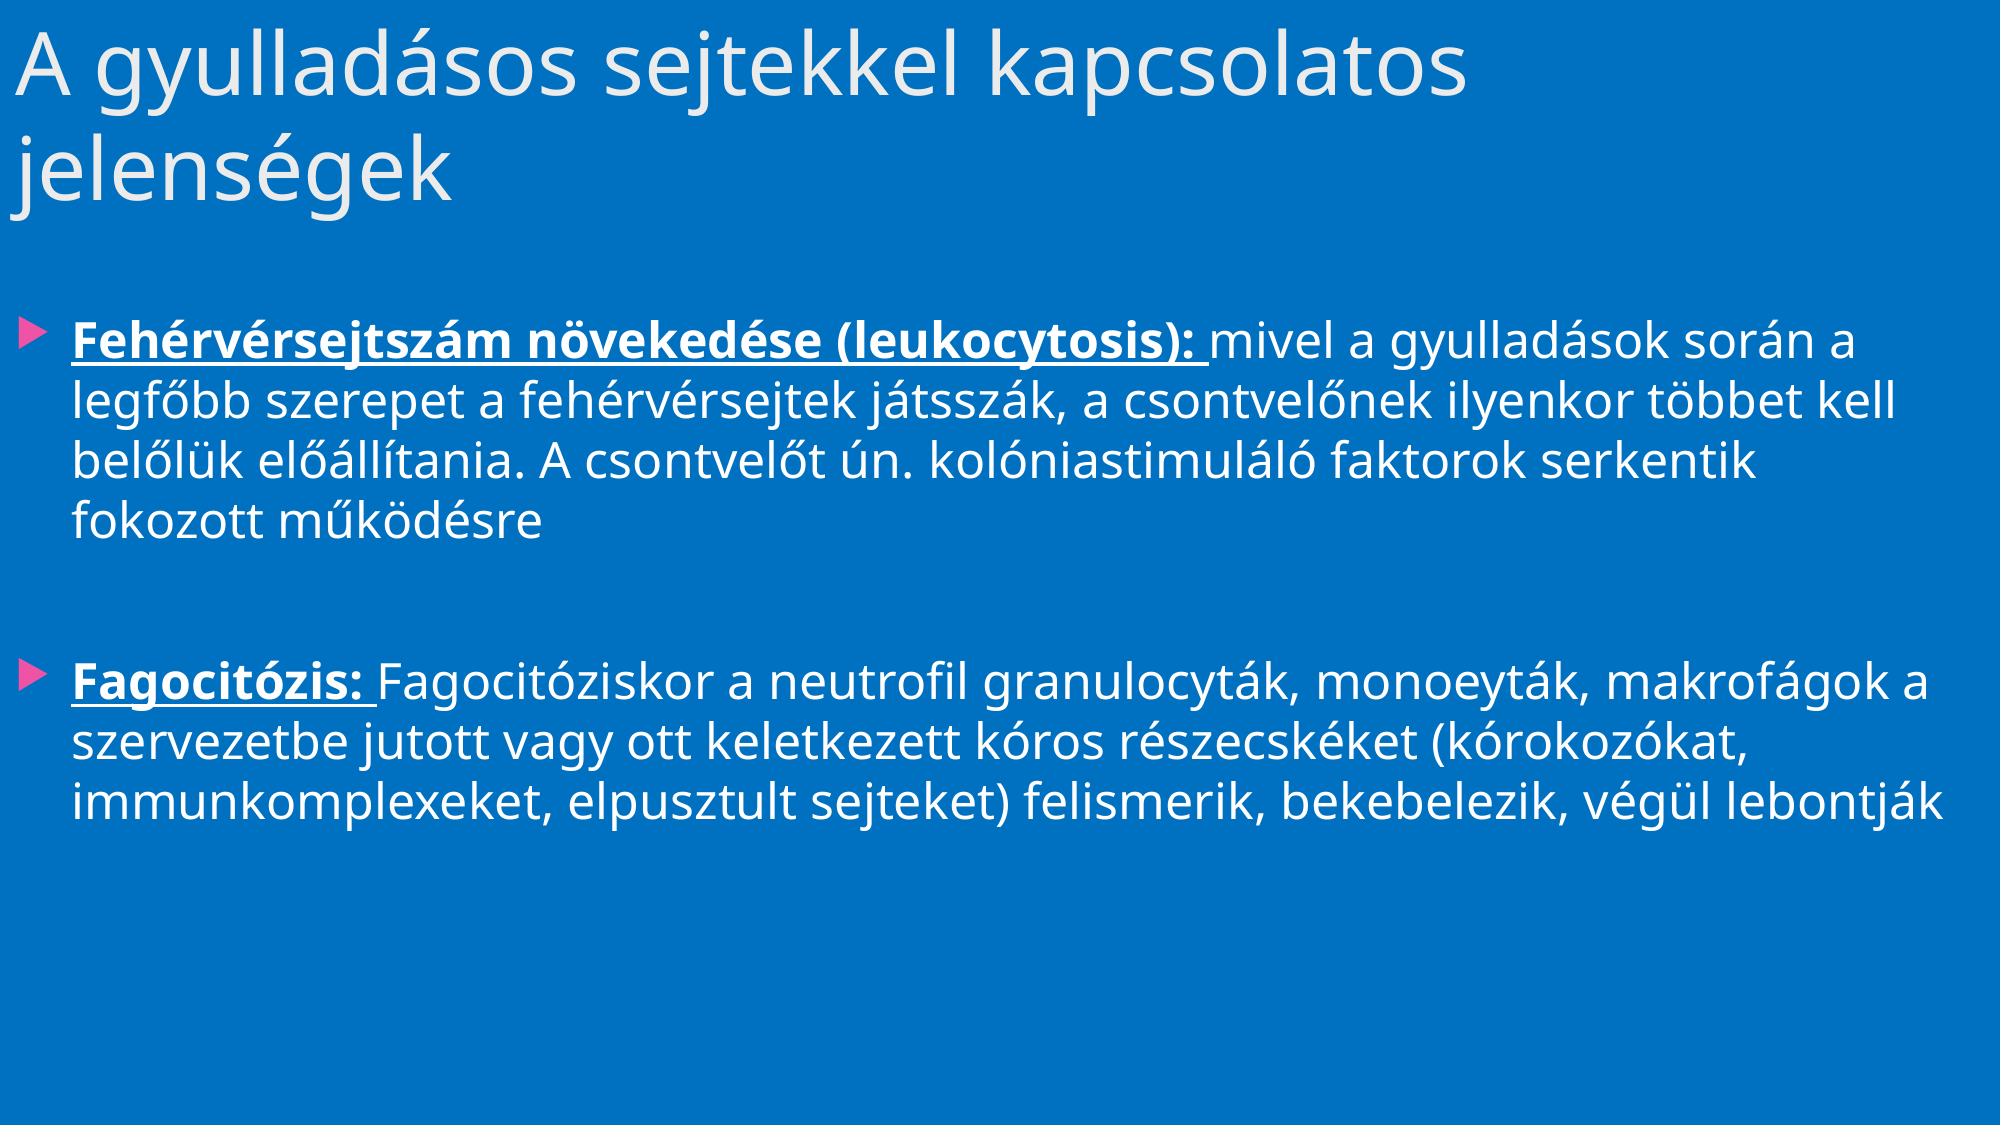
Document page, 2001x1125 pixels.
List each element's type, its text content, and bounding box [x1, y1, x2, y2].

list Fehérvérsejtszám növekedése (leukocytosis): mivel a gyulladások során a legfőbb szerepet a fehérvérsejtek játsszák, a csontvelőnek ilyenkor többet kell belőlük előállítania. A csontvelőt ún. kolóniastimuláló faktorok serkentik fokozott működésre Fagocitózis: Fagocitóziskor a neutrofil granulocyták, monoeyták, makrofágok a szervezetbe jutott vagy ott keletkezett kóros részecskéket (kórokozókat, immunkomplexeket, elpusztult sejteket) felismerik, bekebelezik, végül lebontják [0, 229, 1973, 1101]
title A gyulladásos sejtekkel kapcsolatos jelenségek [0, 0, 1543, 229]
